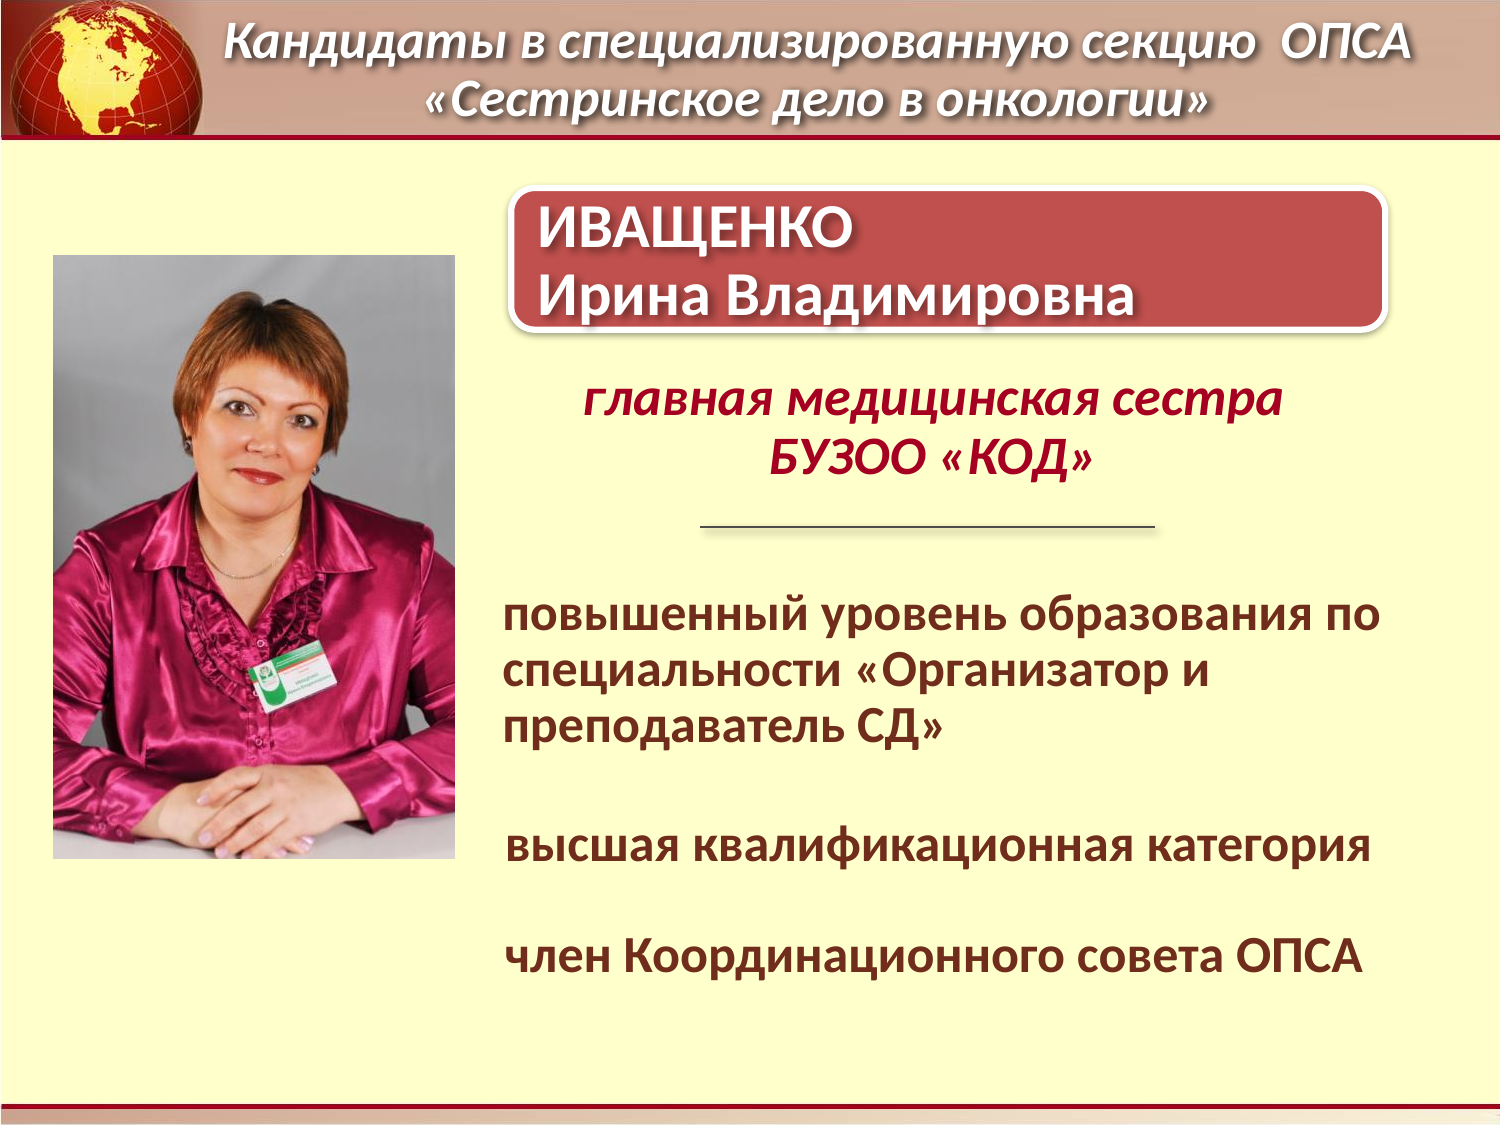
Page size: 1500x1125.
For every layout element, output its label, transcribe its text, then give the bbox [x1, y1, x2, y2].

text_box повышенный уровень образования по специальности «Организатор и преподаватель СД» [487, 577, 1447, 762]
text_box ИВАЩЕНКО Ирина Владимировна [522, 186, 1392, 337]
text_box член Координационного совета ОПСА [490, 920, 1500, 992]
picture [0, 0, 1500, 1125]
text_box [508, 188, 522, 329]
text_box Кандидаты в специализированную секцию ОПСА «Сестринское дело в онкологии» [147, 3, 1489, 136]
text_box высшая квалификационная категория [490, 809, 1447, 881]
text_box главная медицинская сестра БУЗОО «КОД» [475, 361, 1392, 494]
